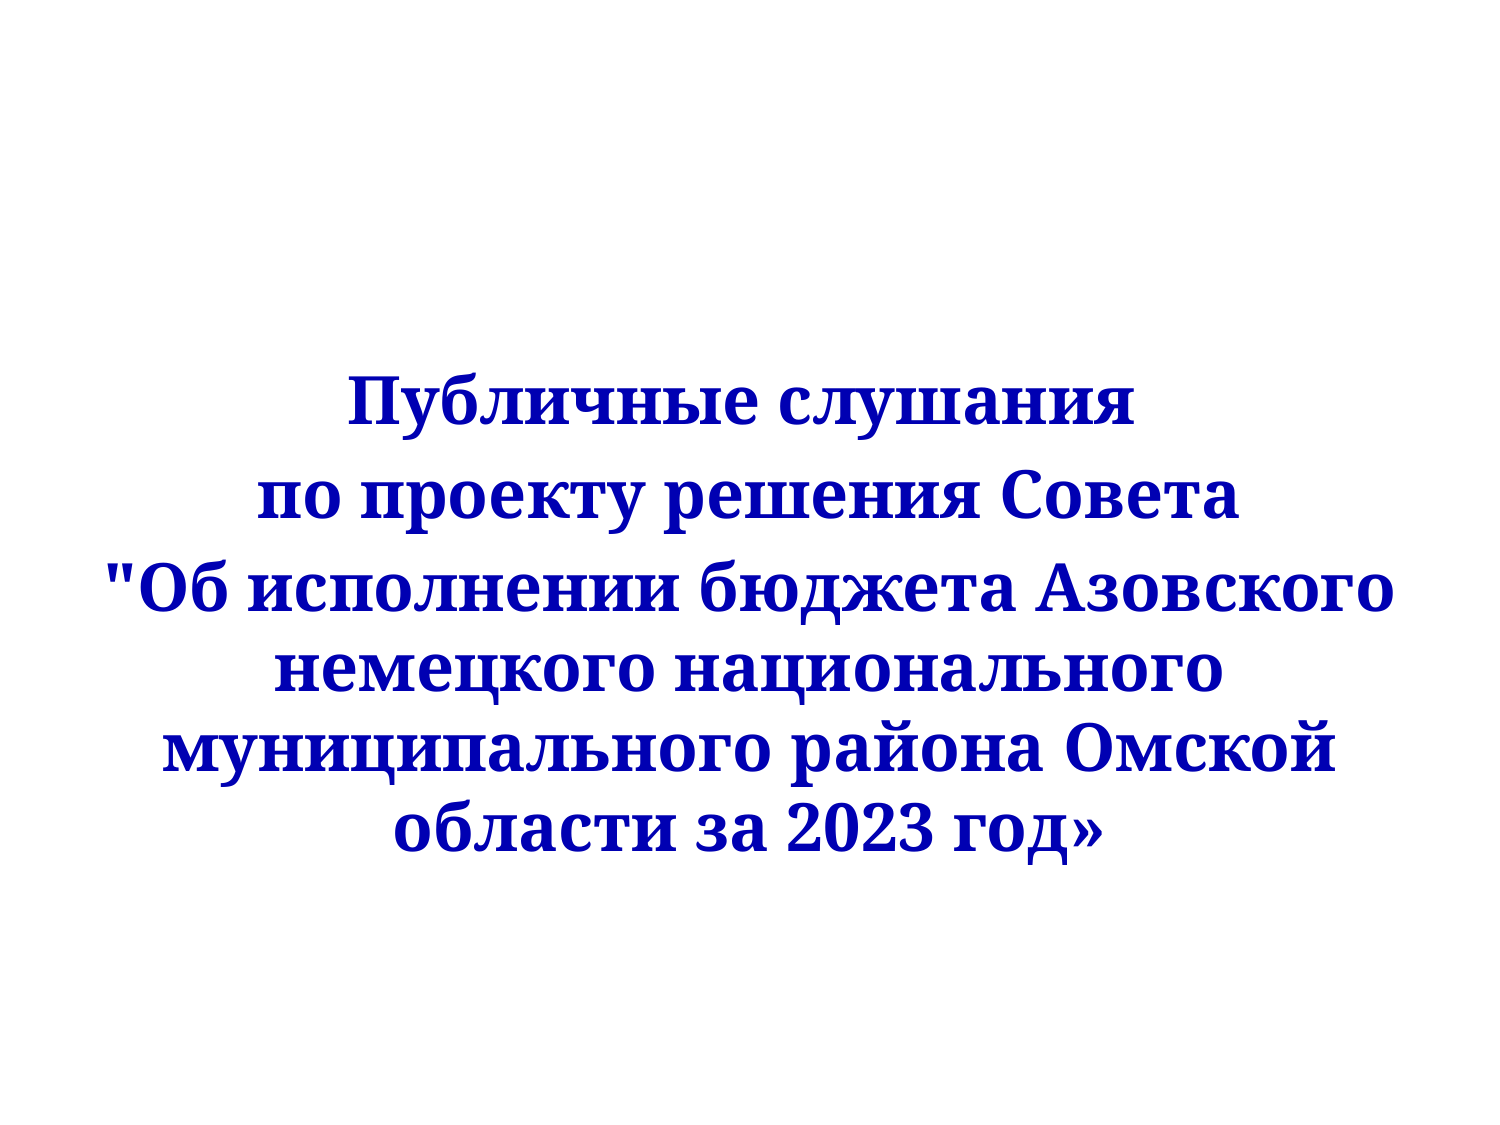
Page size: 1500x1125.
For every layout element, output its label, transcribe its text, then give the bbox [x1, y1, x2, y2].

subtitle Публичные слушания по проекту решения Совета "Об исполнении бюджета Азовского немецкого национального муниципального района Омской области за 2023 год» [0, 267, 1500, 1090]
